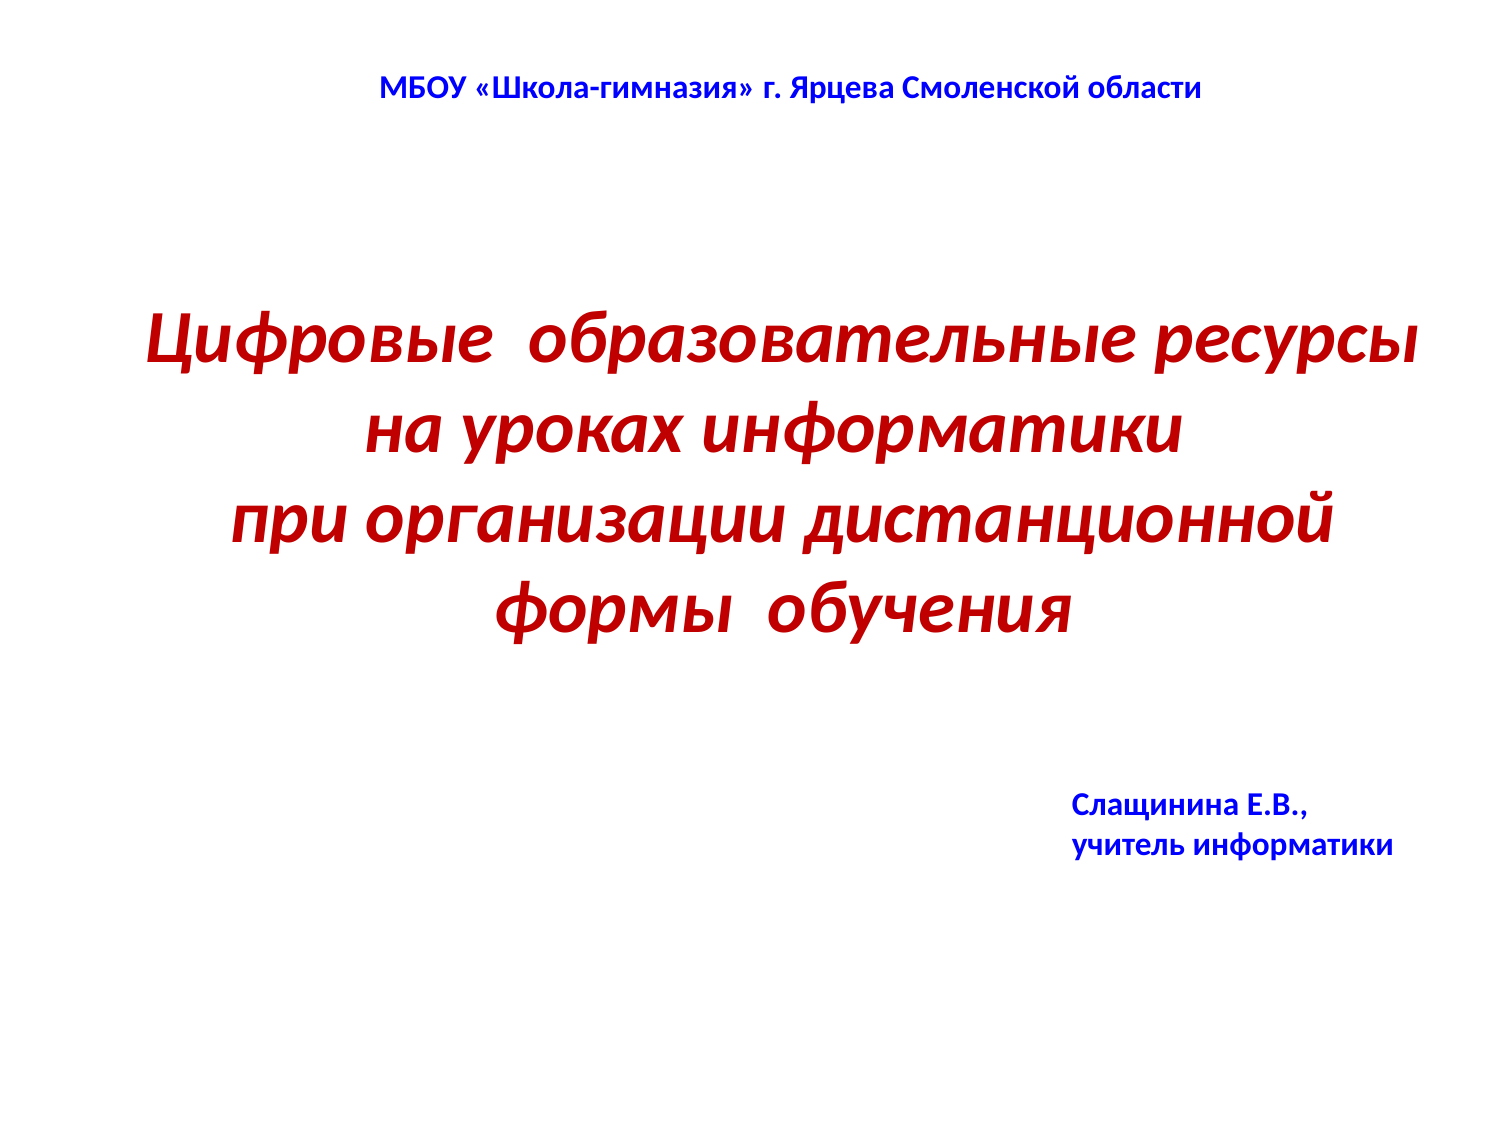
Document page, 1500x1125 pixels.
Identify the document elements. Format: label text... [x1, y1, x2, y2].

text_box МБОУ «Школа-гимназия» г. Ярцева Смоленской области [289, 57, 1294, 113]
title Цифровые образовательные ресурсы на уроках информатики при организации дистанционной формы обучения [115, 278, 1451, 657]
text_box Слащинина Е.В., учитель информатики [1057, 775, 1455, 910]
